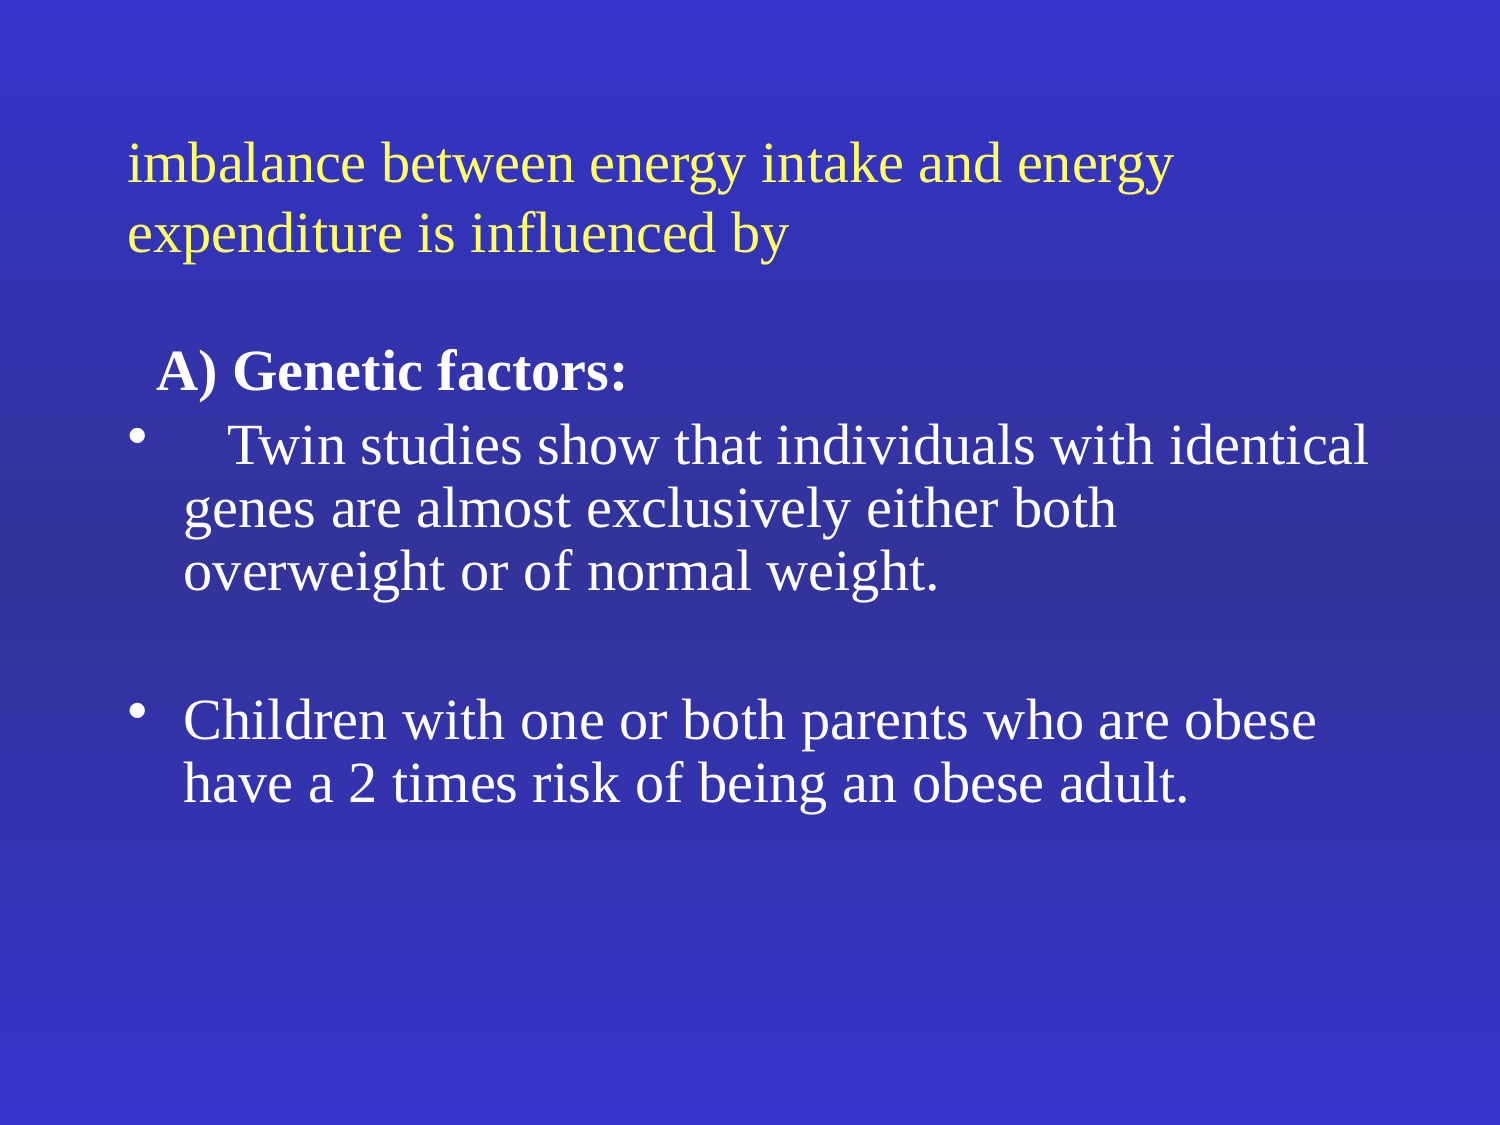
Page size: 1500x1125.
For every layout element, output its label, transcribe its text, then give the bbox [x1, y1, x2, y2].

list A) Genetic factors: Twin studies show that individuals with identical genes are almost exclusively either both overweight or of normal weight. Children with one or both parents who are obese have a 2 times risk of being an obese adult. [112, 324, 1388, 1001]
title imbalance between energy intake and energy expenditure is influenced by [112, 99, 1388, 288]
